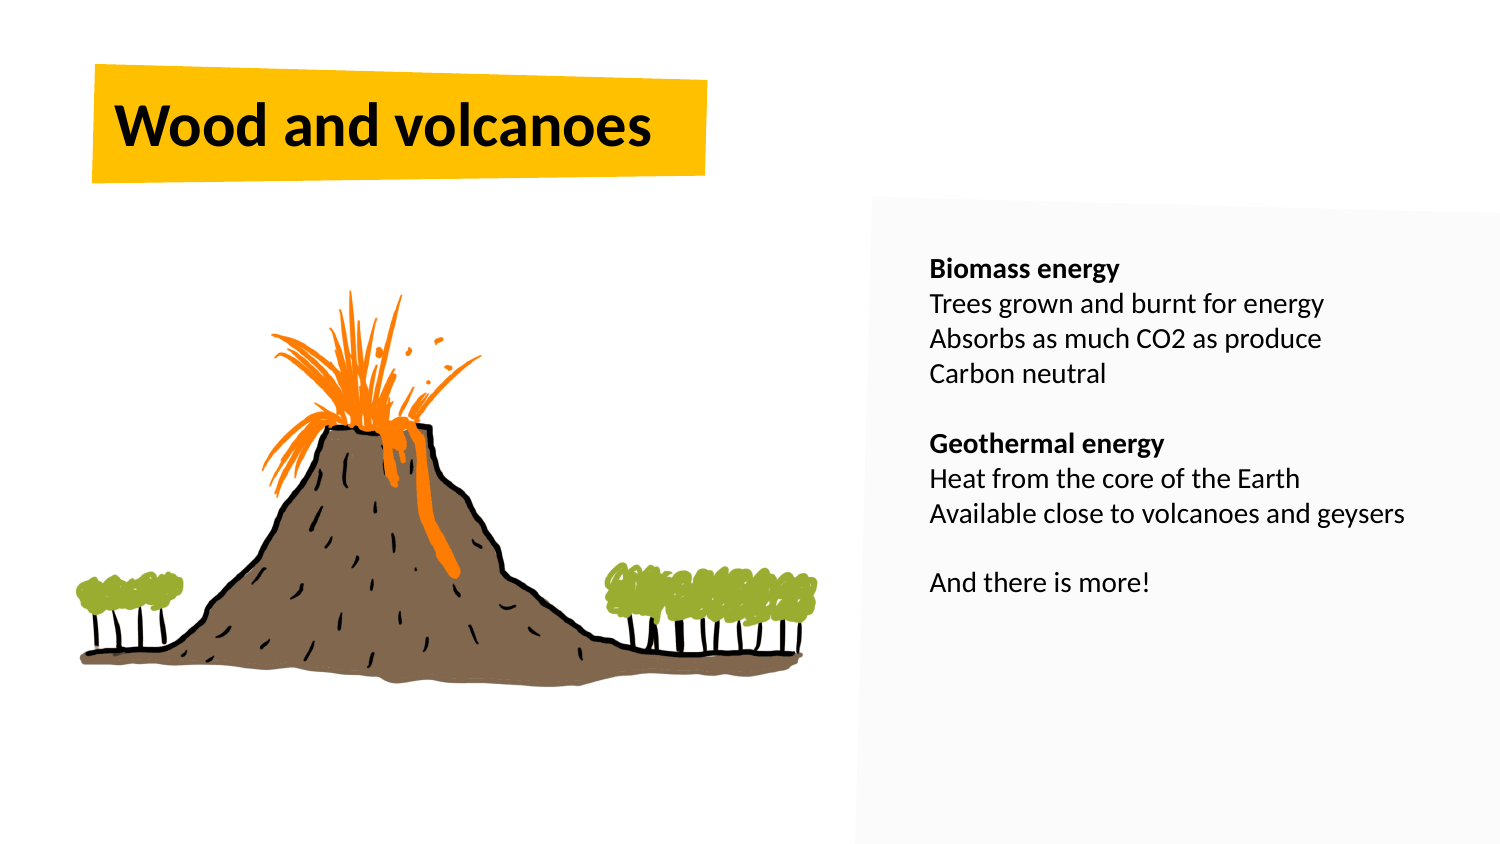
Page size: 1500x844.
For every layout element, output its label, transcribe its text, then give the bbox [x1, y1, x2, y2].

text_box [687, 79, 708, 176]
picture [54, 289, 828, 696]
text_box Biomass energy Trees grown and burnt for energy Absorbs as much CO2 as produce Carbon neutral Geothermal energy Heat from the core of the Earth Available close to volcanoes and geysers And there is more! [914, 241, 1472, 717]
text_box Wood and volcanoes [103, 67, 687, 186]
text_box [91, 63, 212, 184]
text_box [855, 196, 1500, 844]
